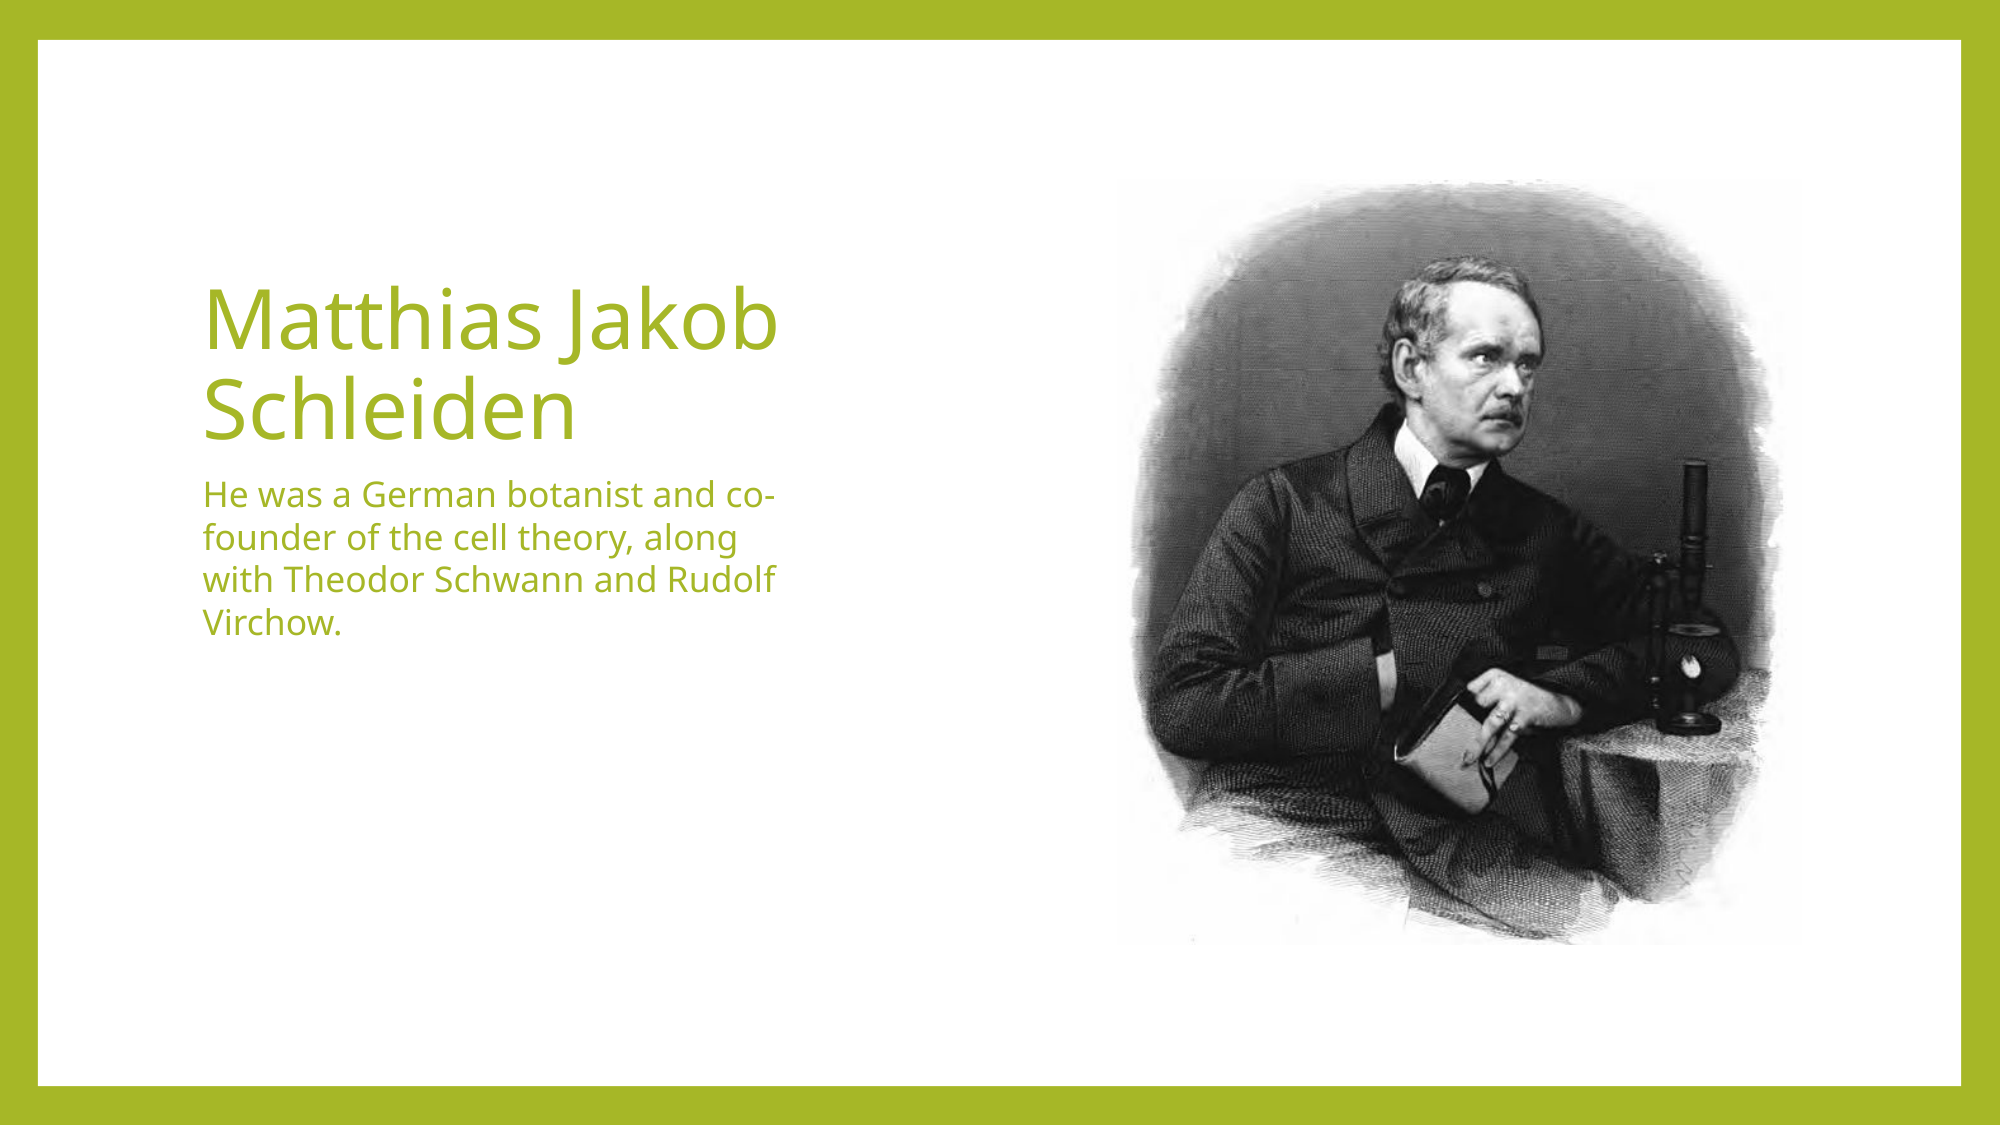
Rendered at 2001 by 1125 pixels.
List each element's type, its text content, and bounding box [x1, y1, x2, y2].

title Matthias Jakob Schleiden [187, 179, 833, 464]
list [1116, 179, 1802, 946]
list He was a German botanist and co-founder of the cell theory, along with Theodor Schwann and Rudolf Virchow. [187, 464, 833, 960]
